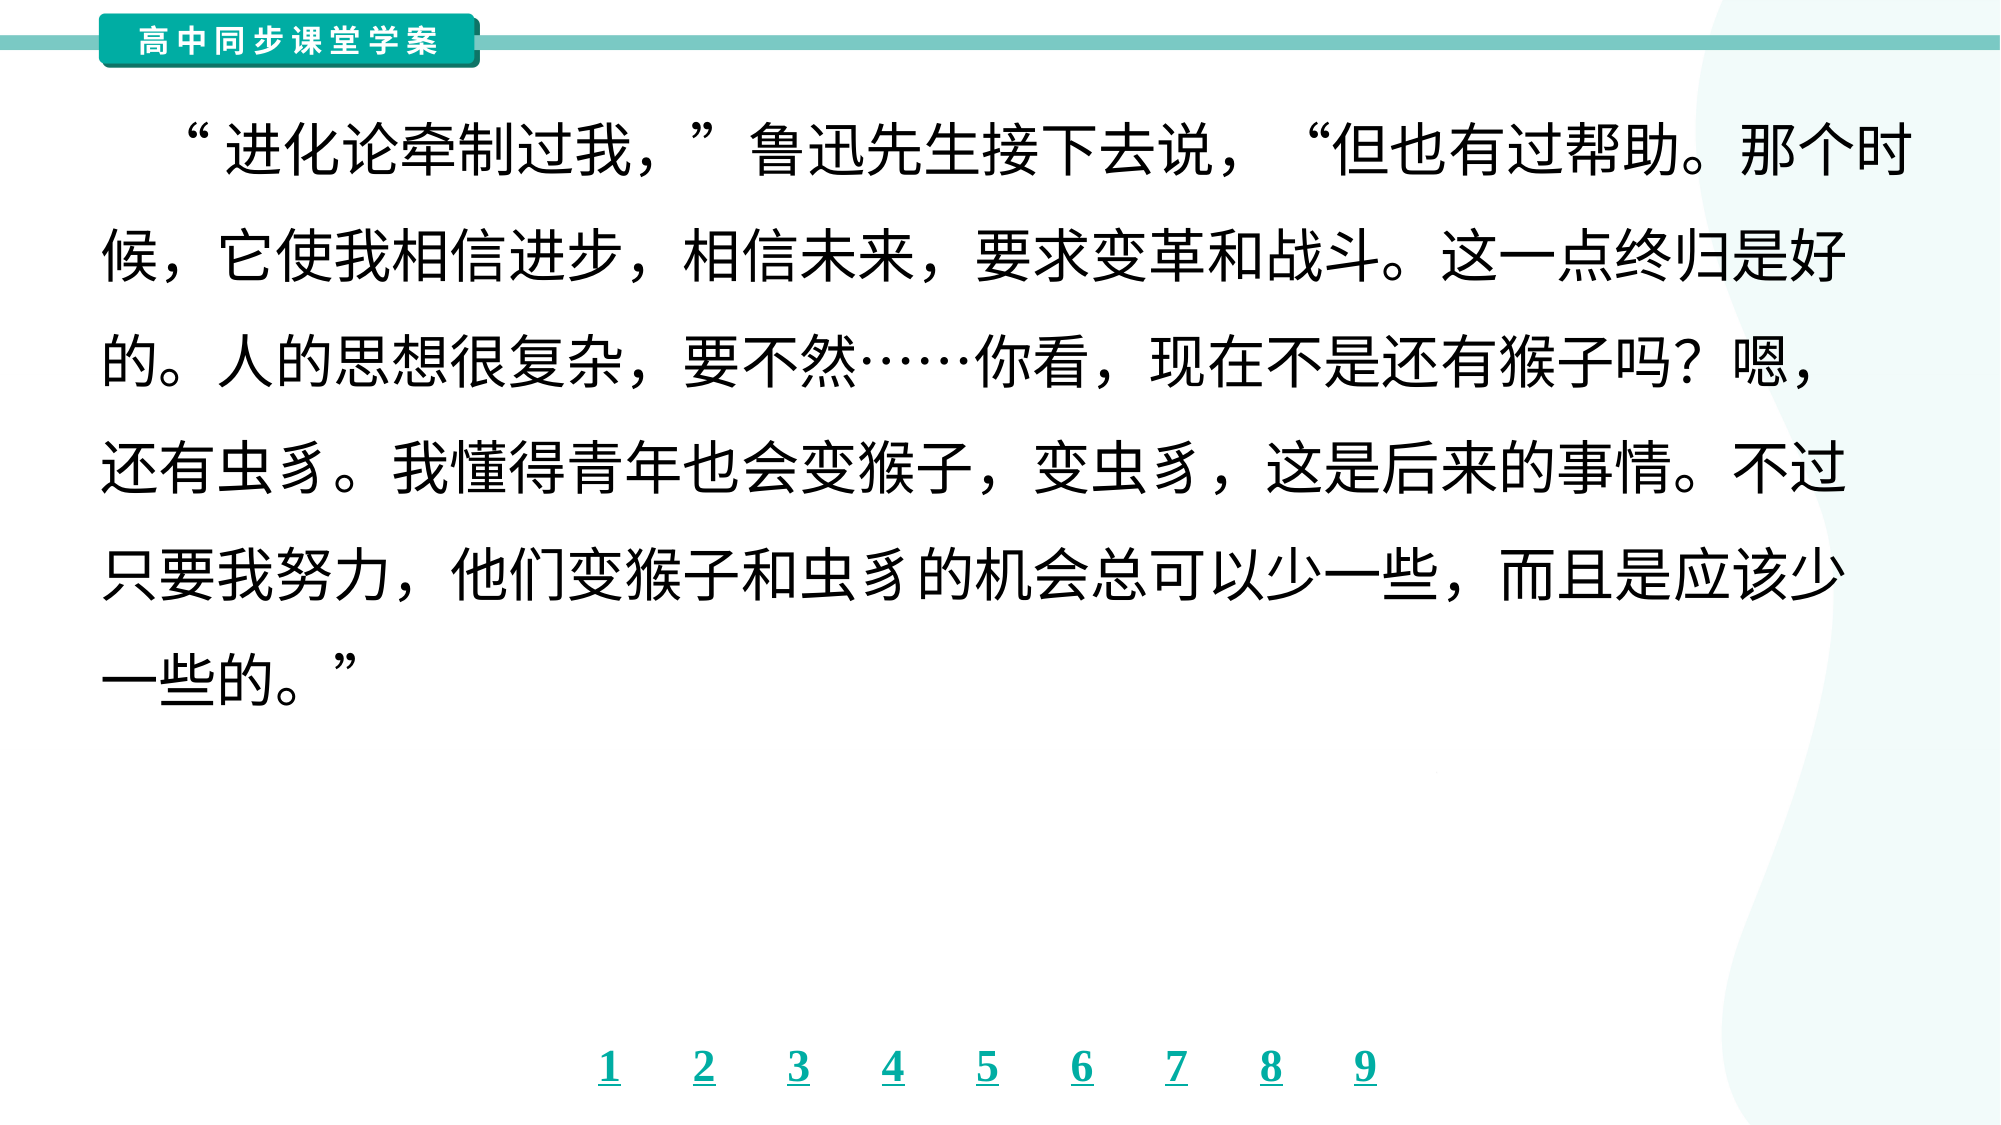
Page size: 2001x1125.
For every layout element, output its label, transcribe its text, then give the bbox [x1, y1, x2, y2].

picture [0, 0, 2000, 1125]
text_box “进化论牵制过我，”鲁迅先生接下去说，“但也有过帮助。那个时 候，它使我相信进步，相信未来，要求变革和战斗。这一点终归是好 的。人的思想很复杂，要不然……你看，现在不是还有猴子吗？嗯， 还有虫豸。我懂得青年也会变猴子，变虫豸，这是后来的事情。不过 只要我努力，他们变猴子和虫豸的机会总可以少一些，而且是应该少 一些的。” [100, 76, 1899, 715]
